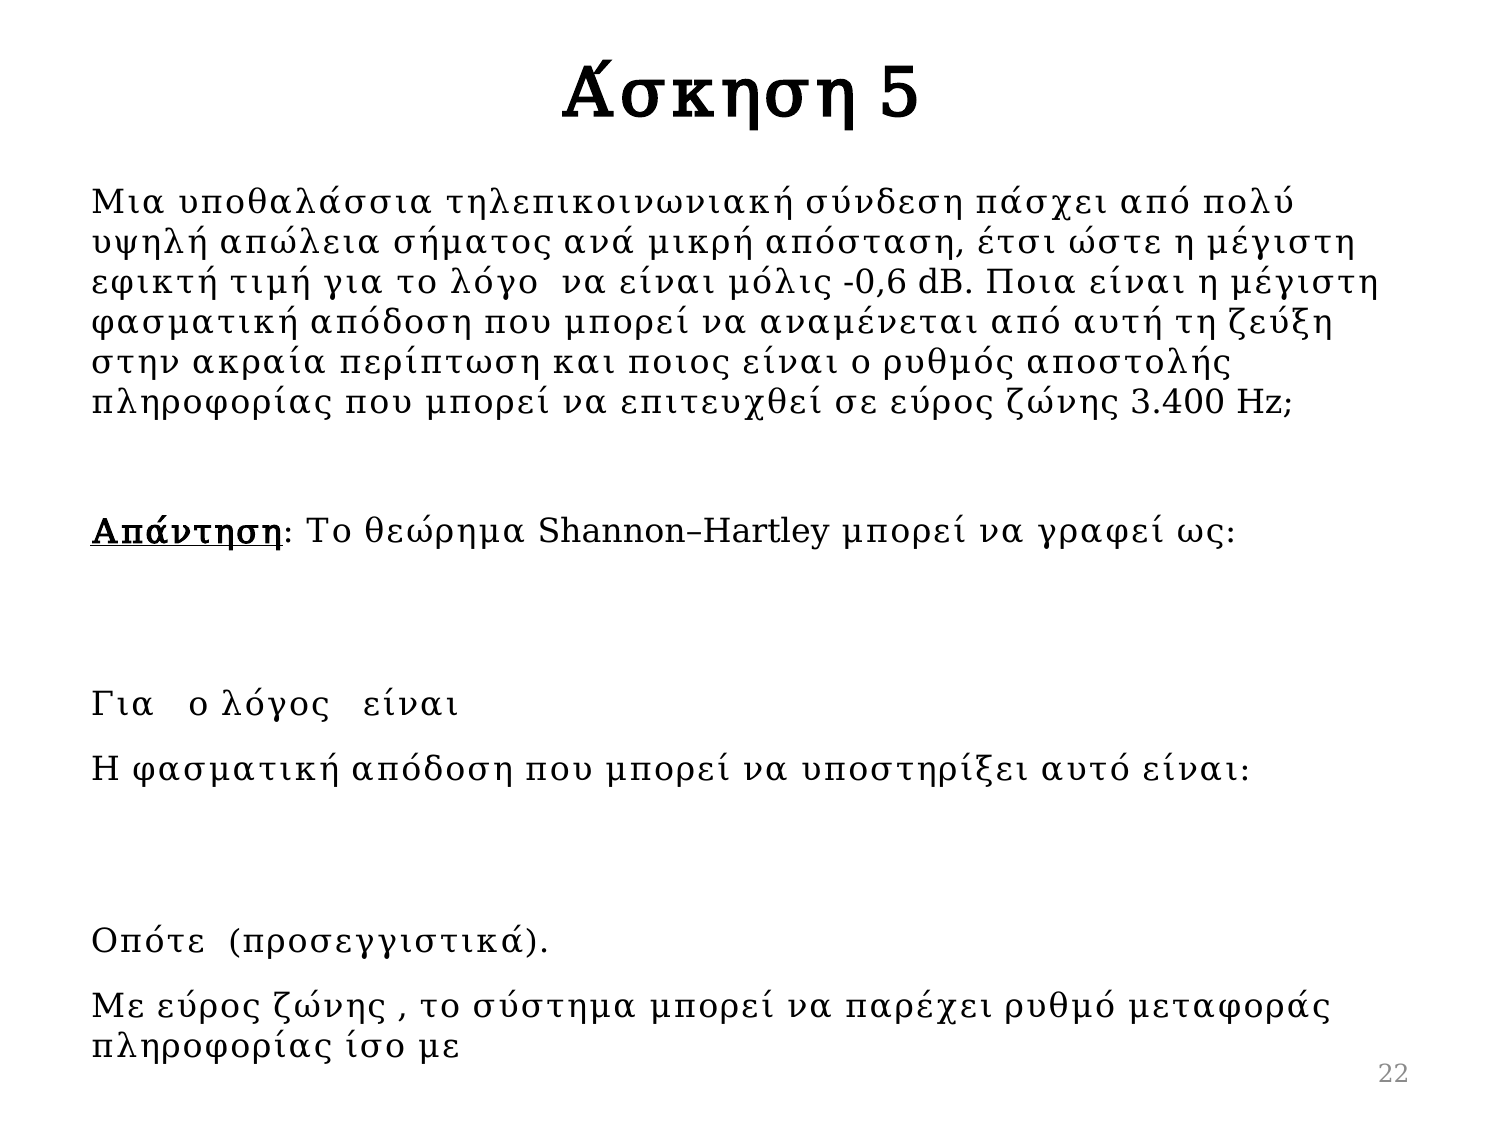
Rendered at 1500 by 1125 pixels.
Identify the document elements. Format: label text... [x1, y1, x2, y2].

slide_number 22 [1222, 1042, 1425, 1103]
title Άσκηση 5 [75, 19, 1425, 159]
